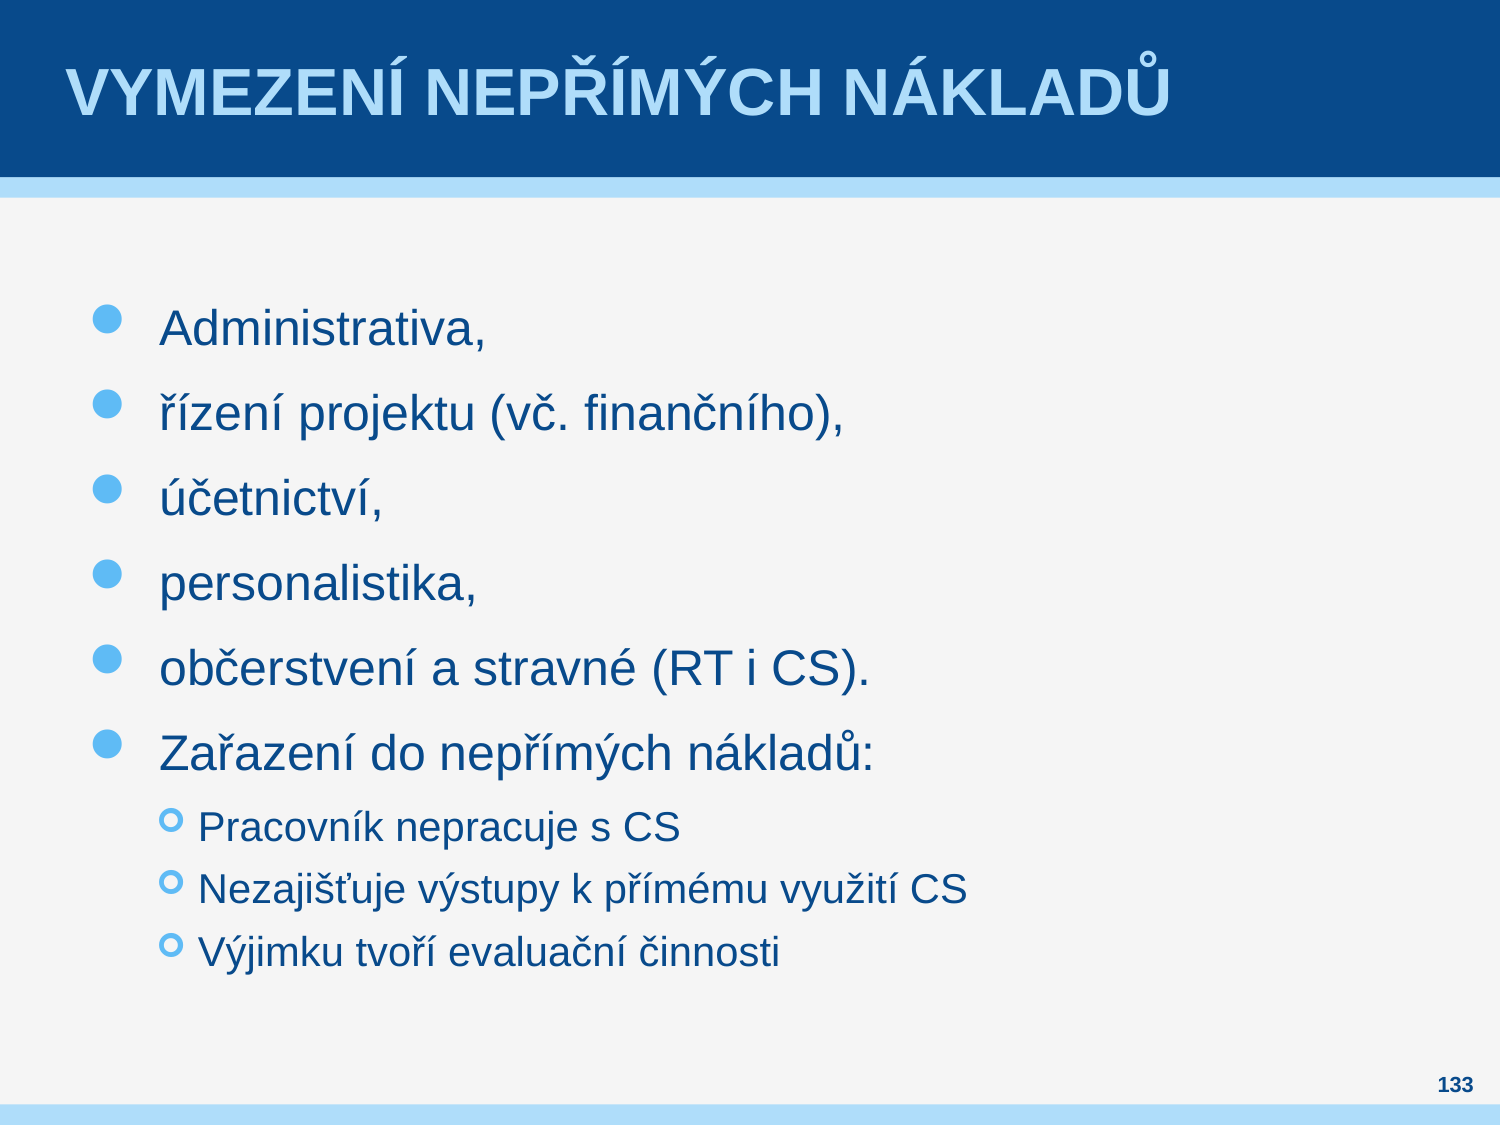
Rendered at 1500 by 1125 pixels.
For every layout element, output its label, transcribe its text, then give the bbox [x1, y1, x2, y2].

title Vymezení nepřímých nákladů [59, 0, 1441, 178]
slide_number 133 [1417, 1068, 1495, 1099]
list Administrativa, řízení projektu (vč. finančního), účetnictví, personalistika, občerstvení a stravné (RT i CS). Zařazení do nepřímých nákladů: Pracovník nepracuje s CS Nezajišťuje výstupy k přímému využití CS Výjimku tvoří evaluační činnosti [88, 295, 1412, 1004]
